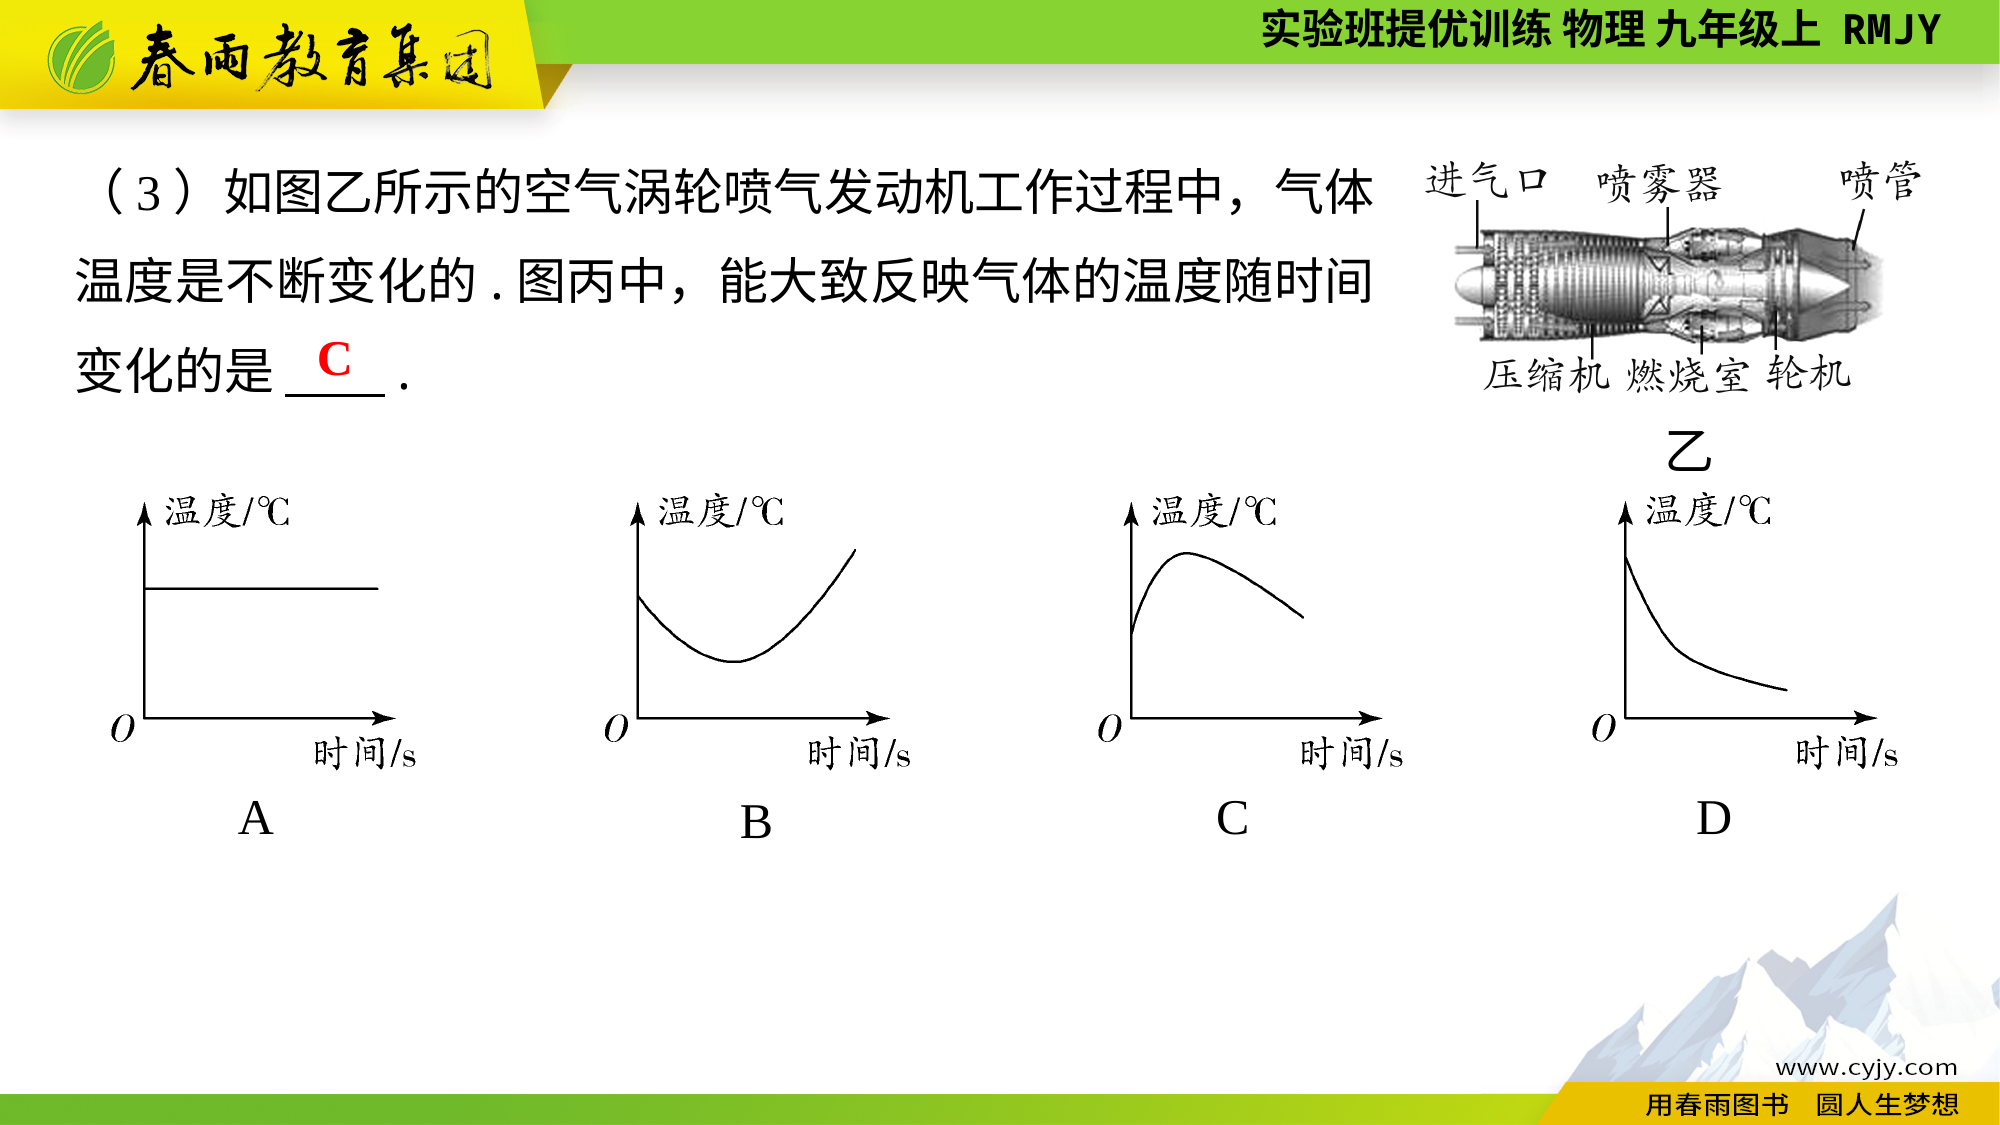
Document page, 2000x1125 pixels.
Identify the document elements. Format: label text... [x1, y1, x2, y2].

text_box B [725, 786, 788, 856]
picture [0, 0, 2000, 1125]
text_box A [223, 786, 289, 852]
text_box D [1681, 787, 1748, 852]
list （3）如图乙所示的空气涡轮喷气发动机工作过程中，气体温度是不断变化的.图丙中，能大致反映气体的温度随时间变化的是 . [59, 122, 1390, 411]
text_box 乙 [1650, 404, 1730, 487]
text_box C [1201, 786, 1265, 852]
text_box C [302, 318, 368, 394]
